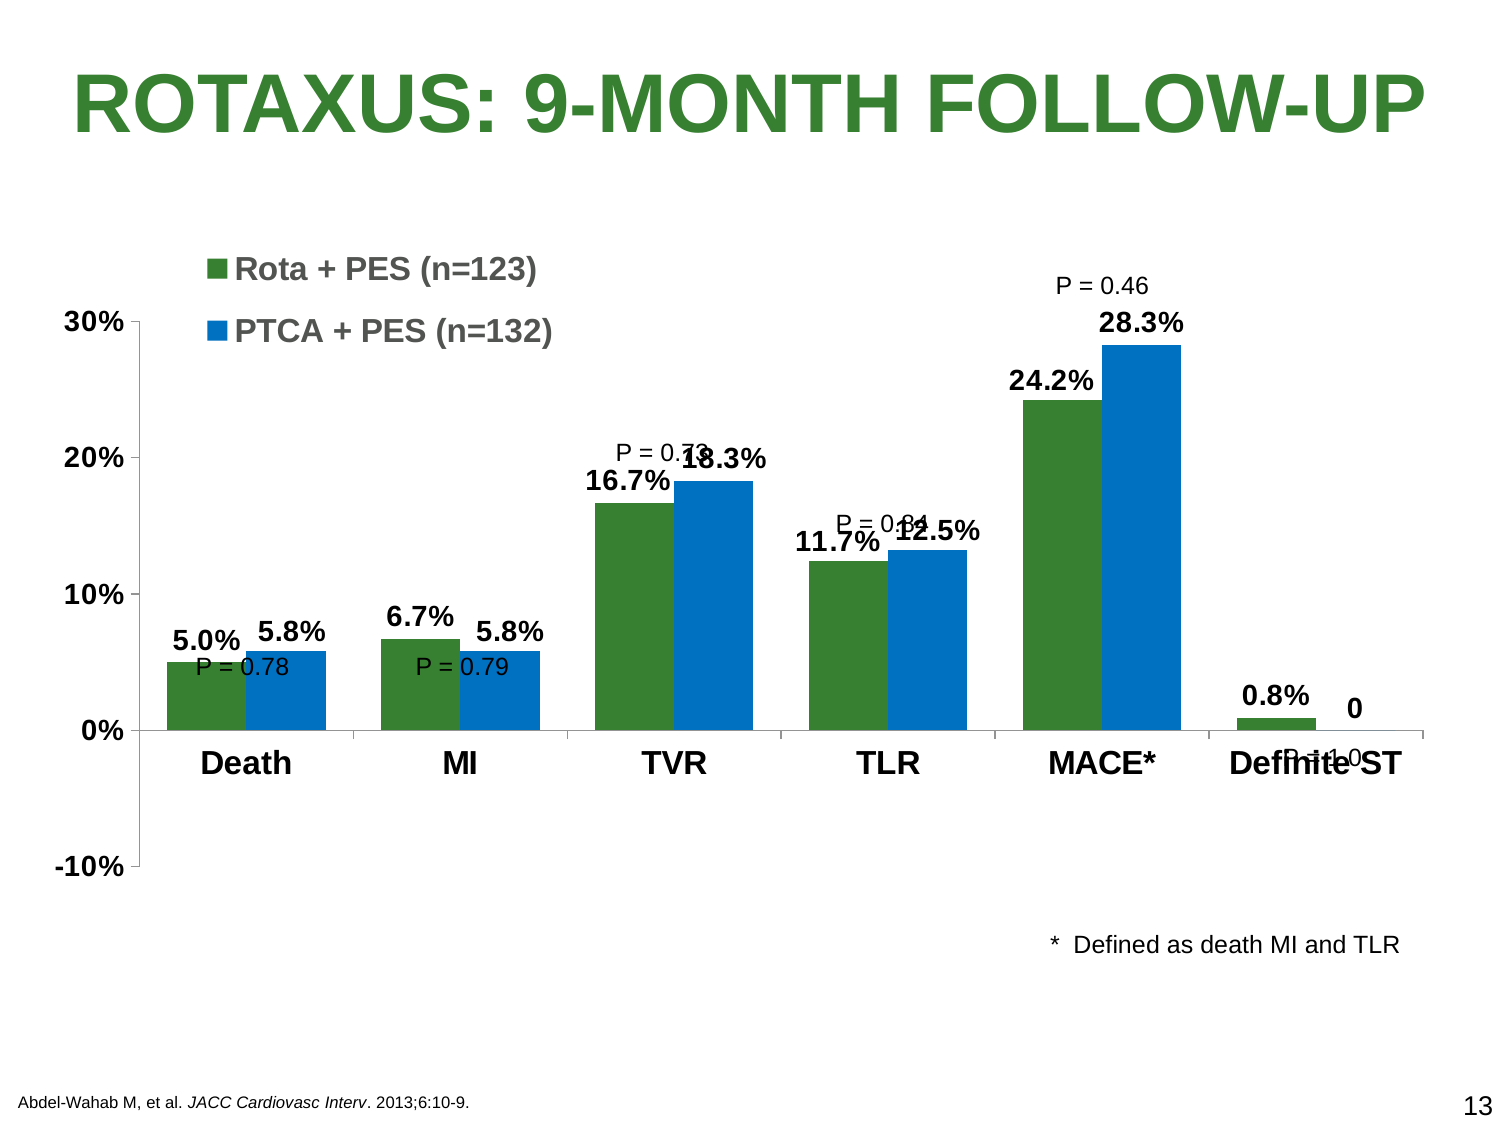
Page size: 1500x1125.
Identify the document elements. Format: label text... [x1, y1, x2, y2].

chart [15, 201, 1448, 1050]
text_box 13 [1437, 1081, 1500, 1125]
title ROTAXUS: 9-month follow-up [0, 24, 1500, 150]
text_box Abdel-Wahab M, et al. JACC Cardiovasc Interv. 2013;6:10-9. [2, 1084, 495, 1119]
